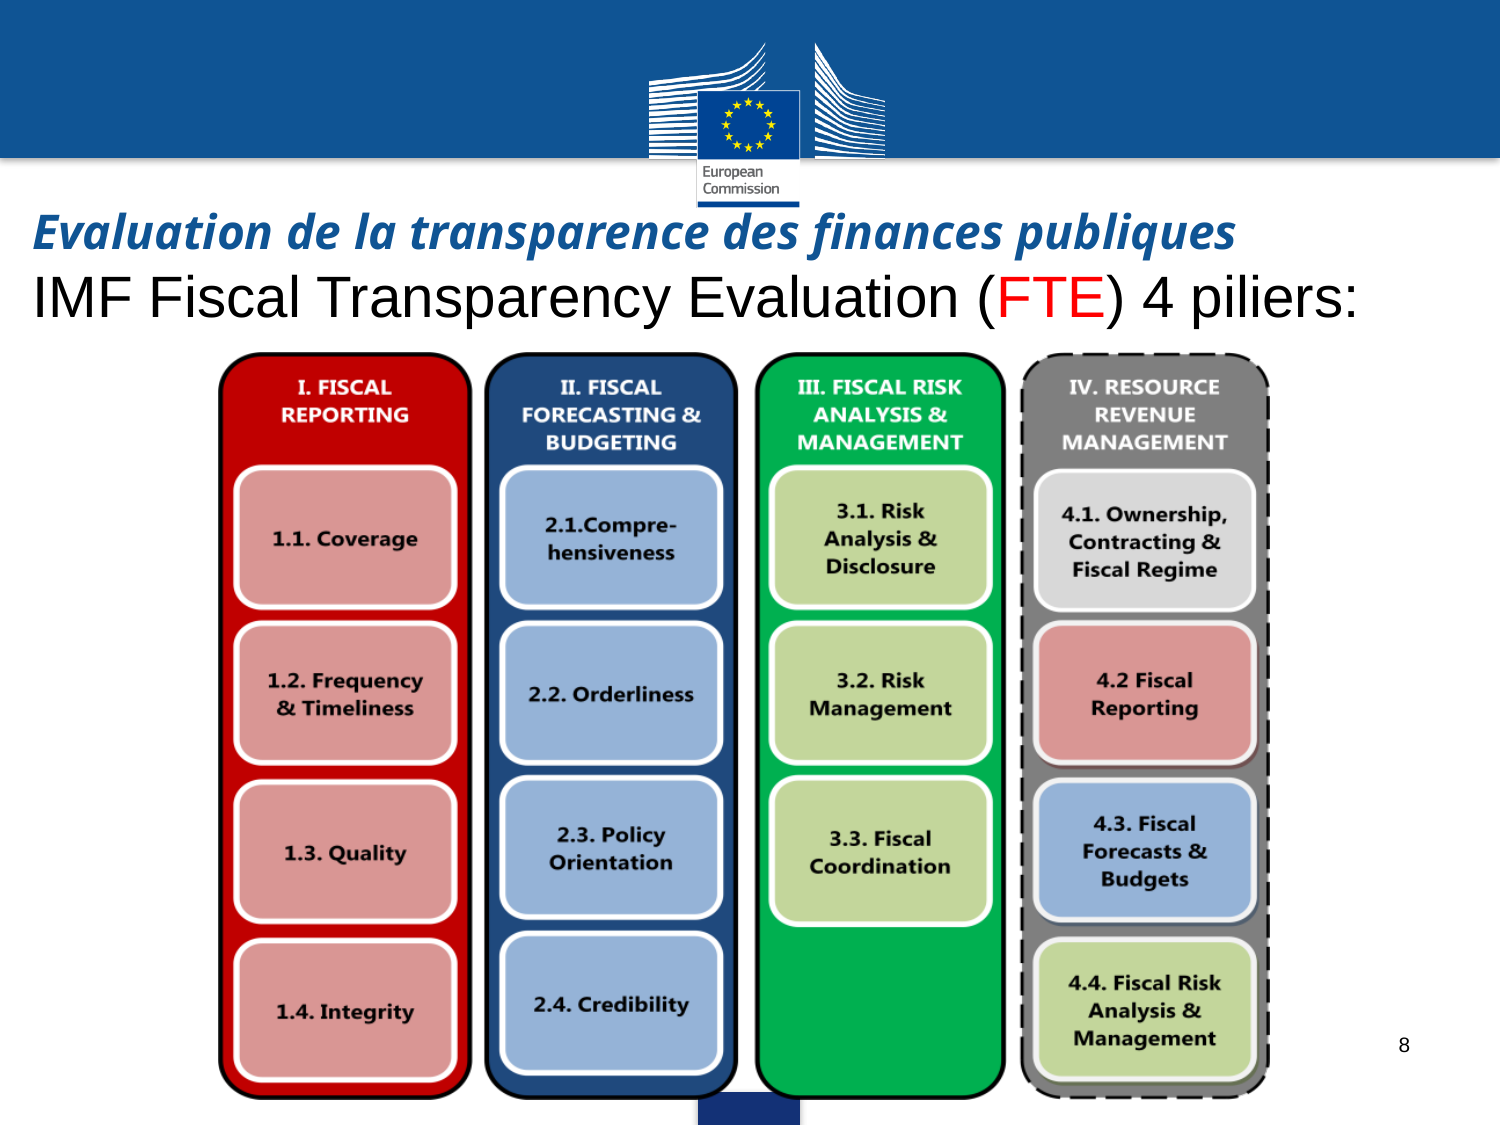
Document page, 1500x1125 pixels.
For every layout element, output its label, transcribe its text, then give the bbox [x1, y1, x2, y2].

text_box Evaluation de la transparence des finances publiques IMF Fiscal Transparency Evaluation (FTE) 4 piliers: [17, 149, 1500, 291]
picture [649, 42, 885, 149]
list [218, 352, 1270, 1100]
slide_number 8 [1275, 1024, 1426, 1103]
